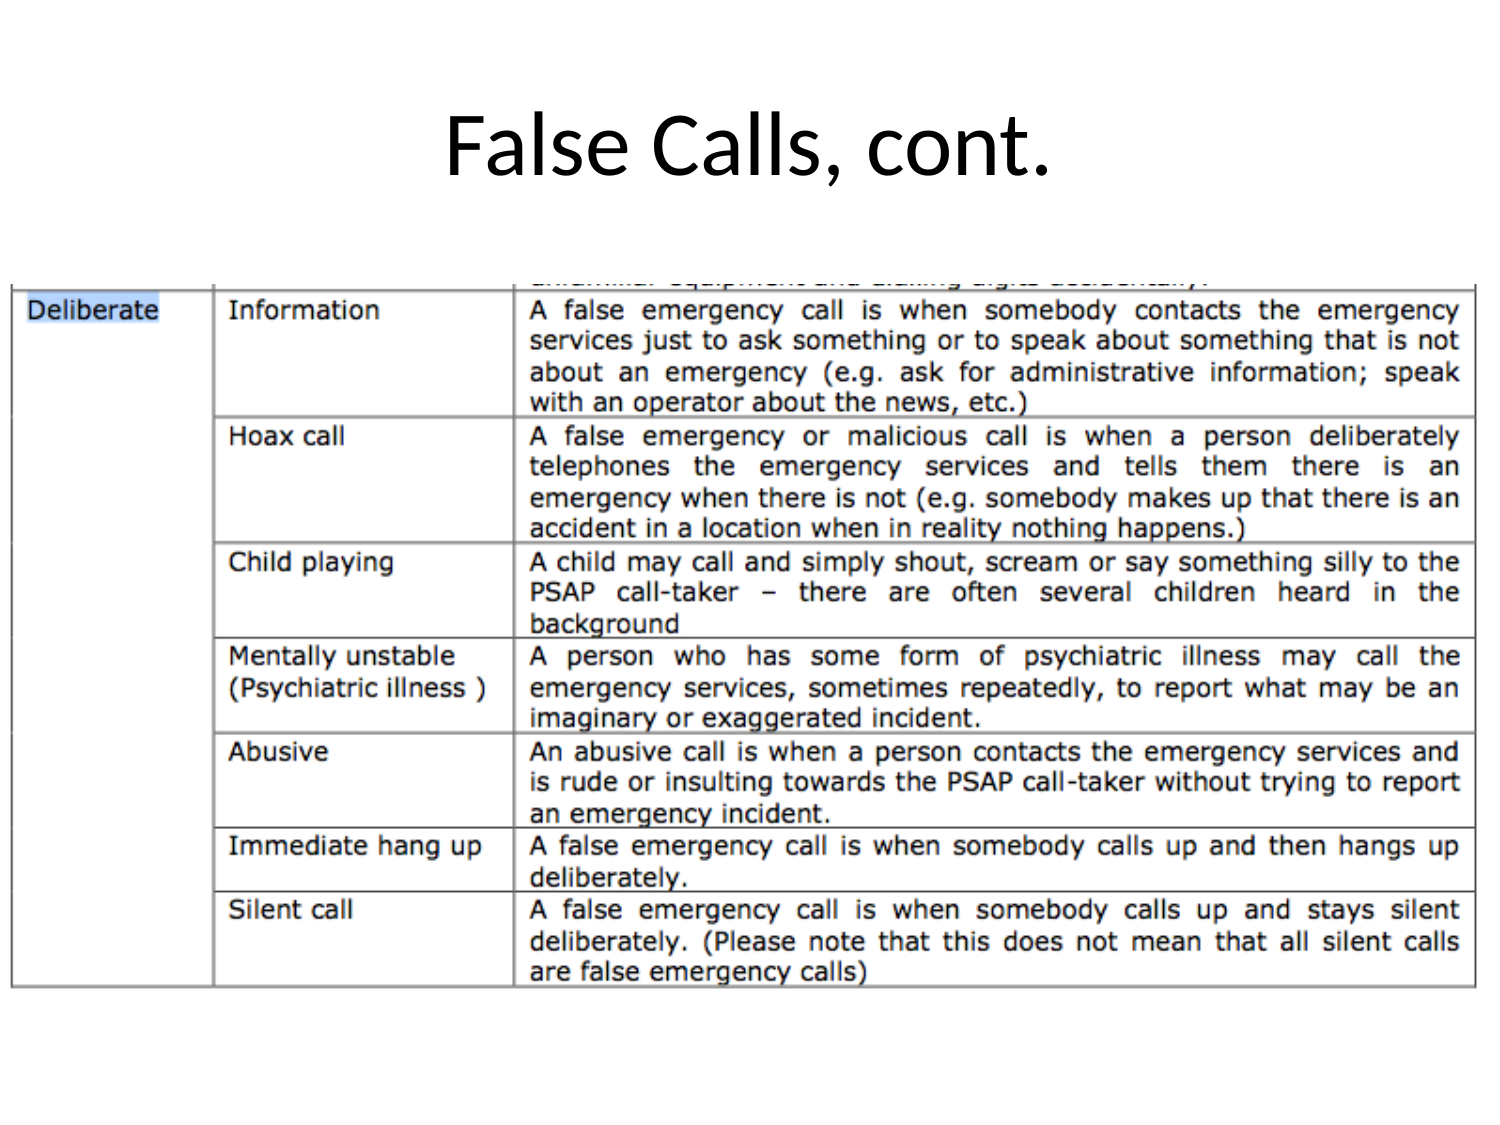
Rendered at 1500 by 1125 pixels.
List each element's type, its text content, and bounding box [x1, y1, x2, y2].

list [0, 232, 1490, 1052]
title False Calls, cont. [75, 45, 1425, 230]
